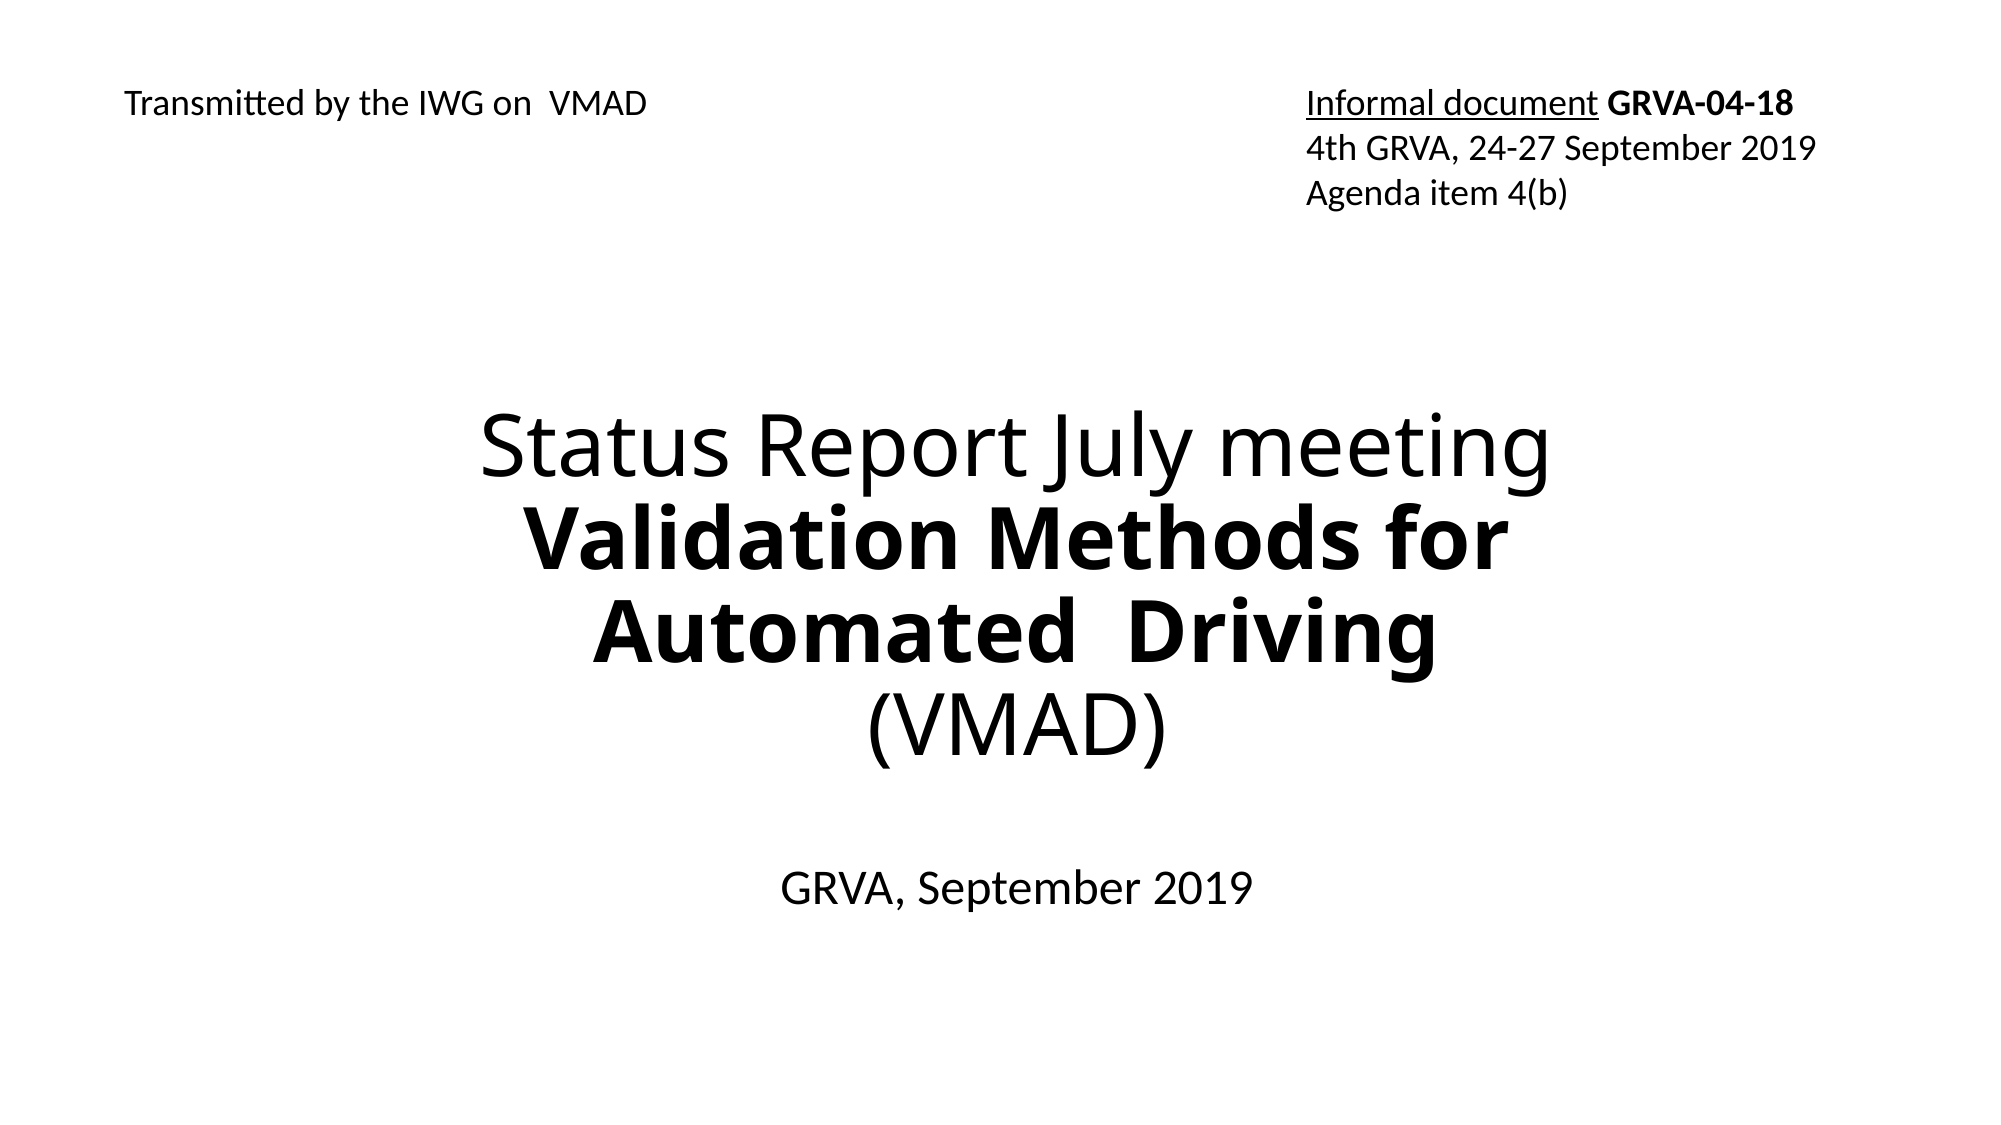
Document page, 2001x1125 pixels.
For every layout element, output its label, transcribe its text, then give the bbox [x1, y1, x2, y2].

text_box Transmitted by the IWG on VMAD [109, 70, 702, 131]
title Status Report July meeting Validation Methods for Automated Driving (VMAD) [266, 390, 1767, 782]
subtitle GRVA, September 2019 [266, 853, 1767, 1125]
text_box Informal document GRVA-04-18 4th GRVA, 24-27 September 2019 Agenda item 4(b) [1291, 70, 1884, 221]
